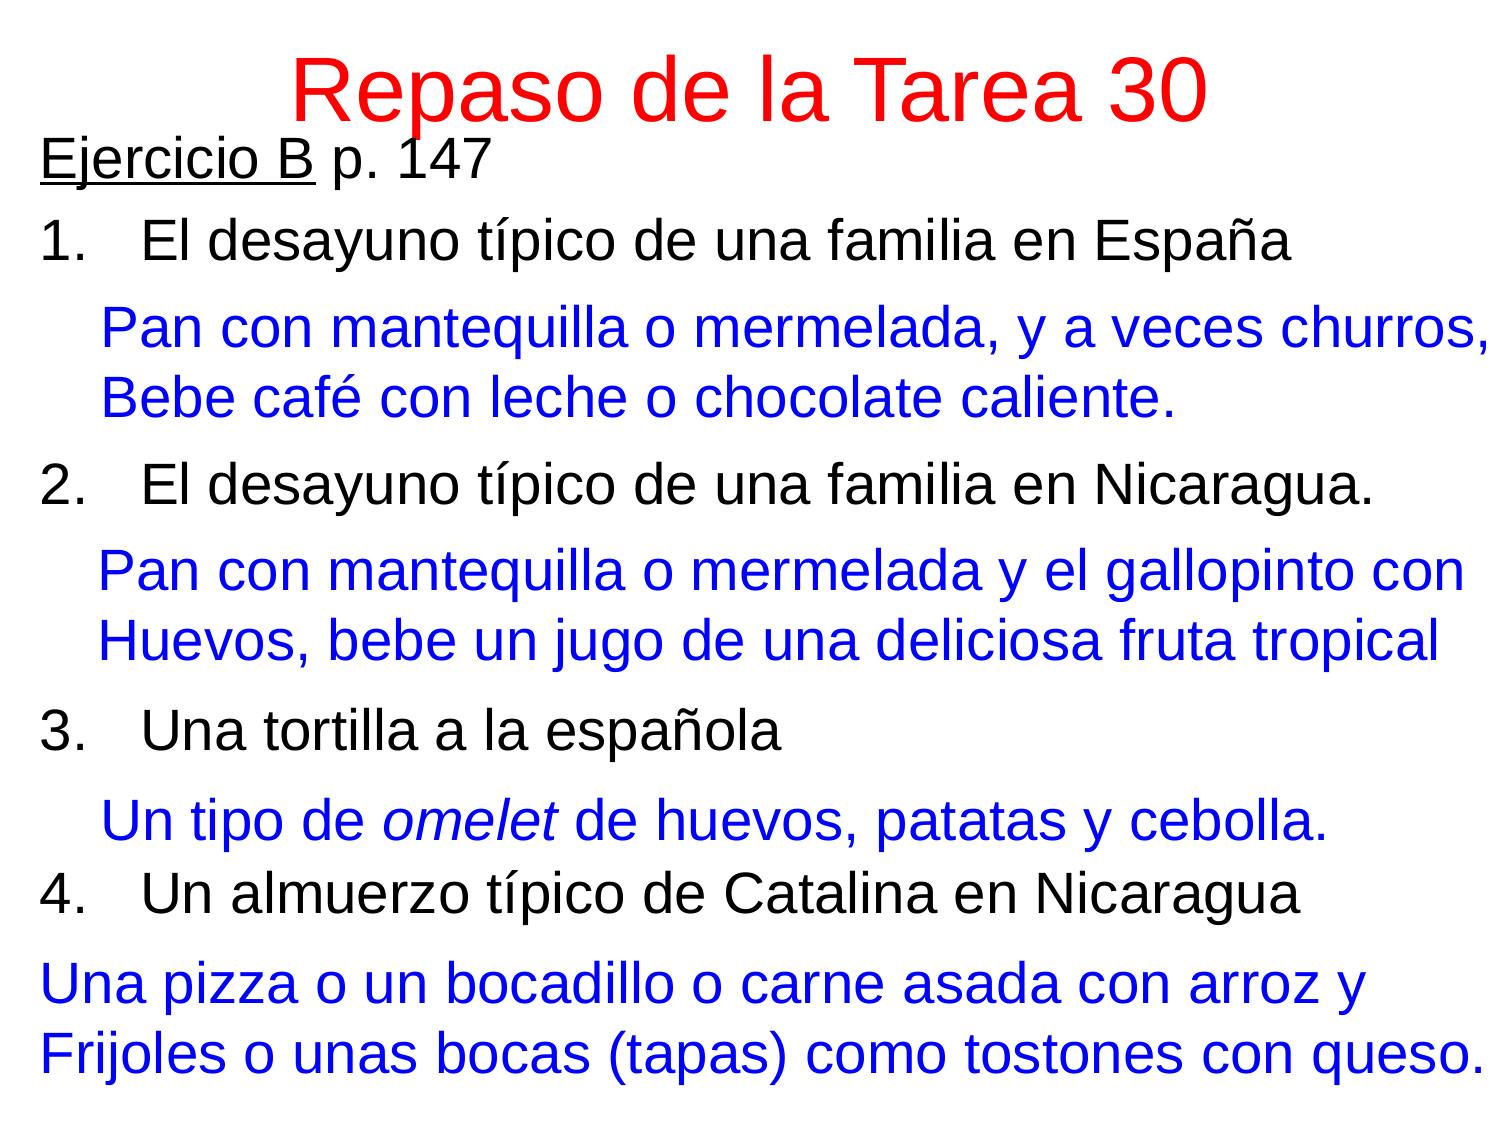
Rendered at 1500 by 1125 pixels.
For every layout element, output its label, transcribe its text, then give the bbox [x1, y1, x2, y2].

text_box Un tipo de omelet de huevos, patatas y cebolla. [85, 774, 1347, 860]
text_box Pan con mantequilla o mermelada y el gallopinto con Huevos, bebe un jugo de una deliciosa fruta tropical [82, 524, 1500, 680]
text_box Pan con mantequilla o mermelada, y a veces churros, Bebe café con leche o chocolate caliente. [85, 282, 1500, 437]
list Ejercicio B p. 147 El desayuno típico de una familia en España El desayuno típico de una familia en Nicaragua. Una tortilla a la española Un almuerzo típico de Catalina en Nicaragua [24, 112, 1450, 937]
text_box Una pizza o un bocadillo o carne asada con arroz y Frijoles o unas bocas (tapas) como tostones con queso. [24, 937, 1500, 1093]
title Repaso de la Tarea 30 [75, 12, 1425, 112]
